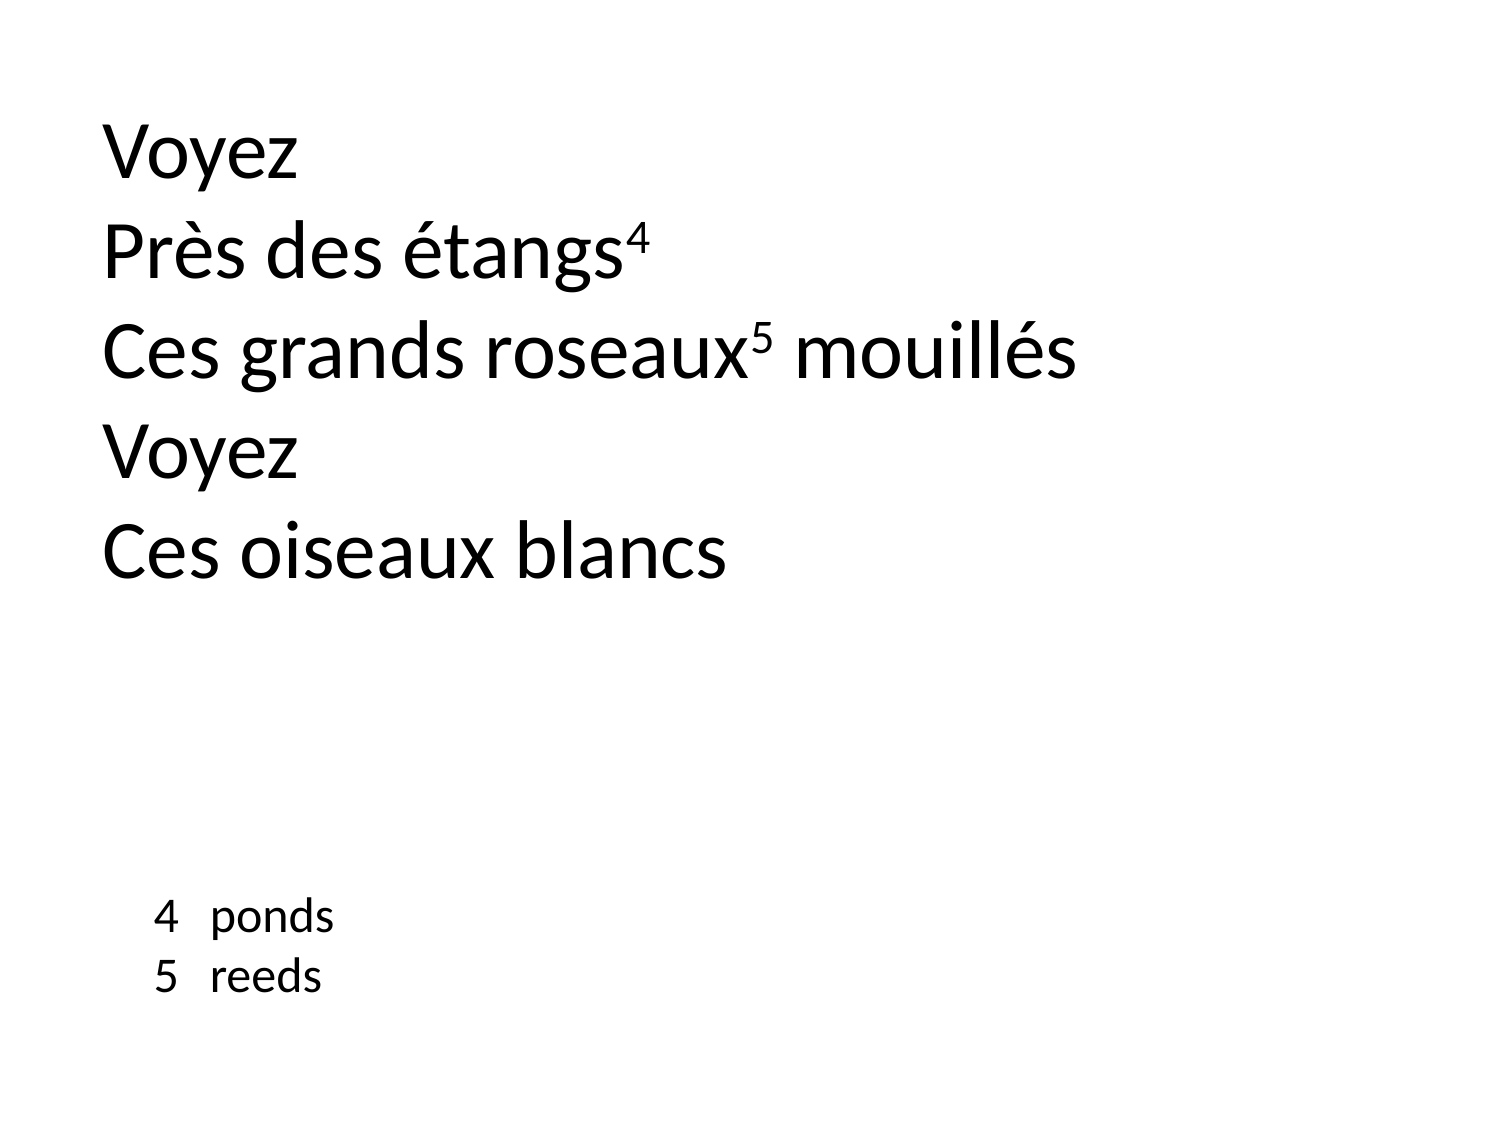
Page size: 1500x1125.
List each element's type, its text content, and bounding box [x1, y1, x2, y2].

text_box ponds reeds [138, 874, 350, 1010]
text_box Voyez Près des étangs4 Ces grands roseaux5 mouillés Voyez Ces oiseaux blancs [87, 87, 1325, 803]
